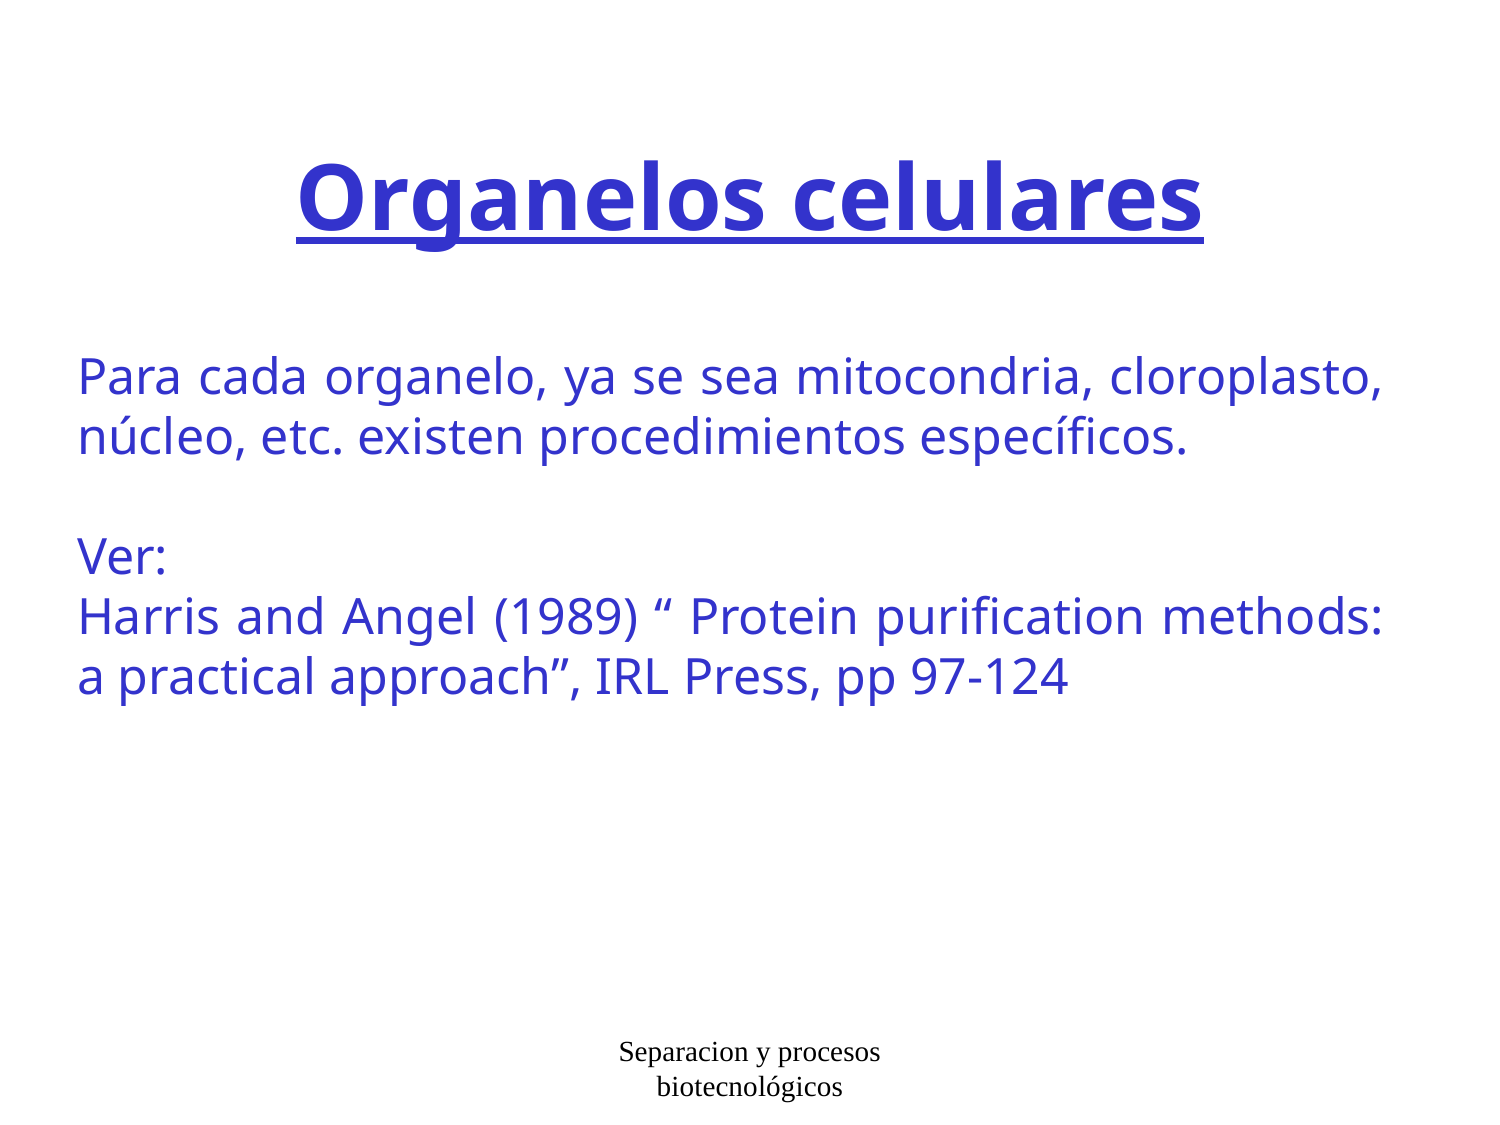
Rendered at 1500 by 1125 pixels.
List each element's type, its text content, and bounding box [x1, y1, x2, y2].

footer Separacion y procesos biotecnológicos [512, 1024, 988, 1101]
title Organelos celulares [112, 99, 1388, 288]
text_box Para cada organelo, ya se sea mitocondria, cloroplasto, núcleo, etc. existen procedimientos específicos. Ver: Harris and Angel (1989) “ Protein purification methods: a practical approach”, IRL Press, pp 97-124 [62, 337, 1400, 713]
